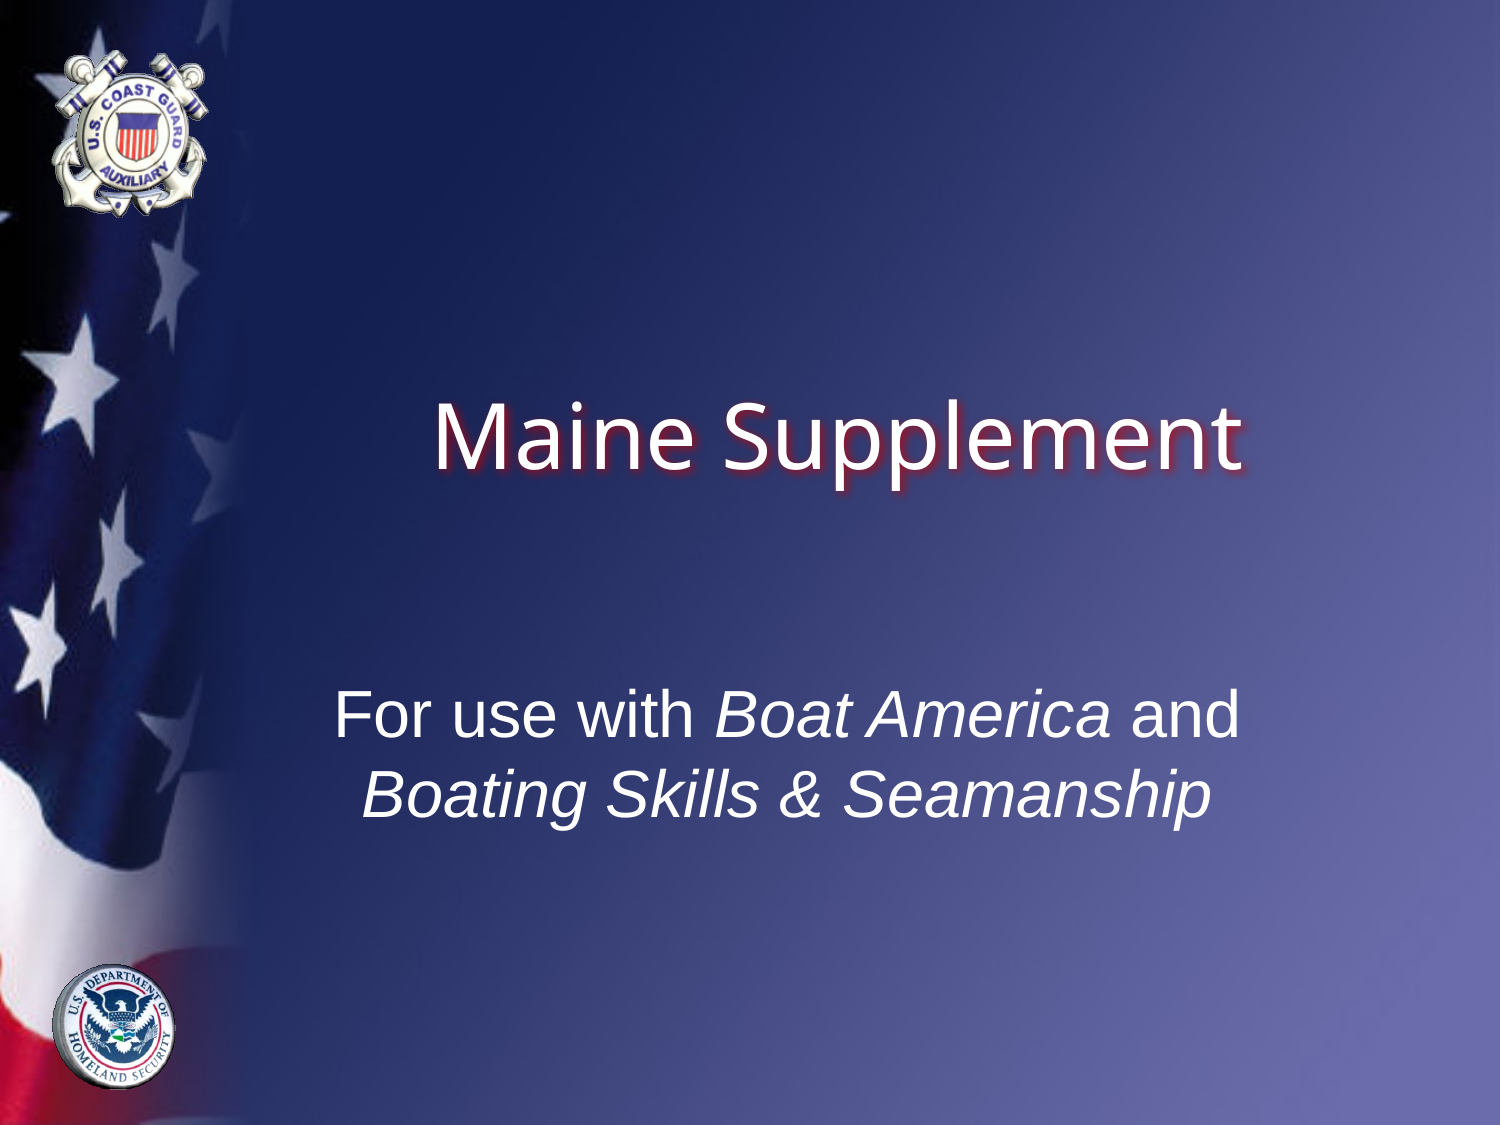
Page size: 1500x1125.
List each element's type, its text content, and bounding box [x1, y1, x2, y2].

title Maine Supplement [200, 312, 1475, 554]
picture [0, 0, 1500, 1125]
subtitle For use with Boat America and Boating Skills & Seamanship [262, 663, 1313, 952]
